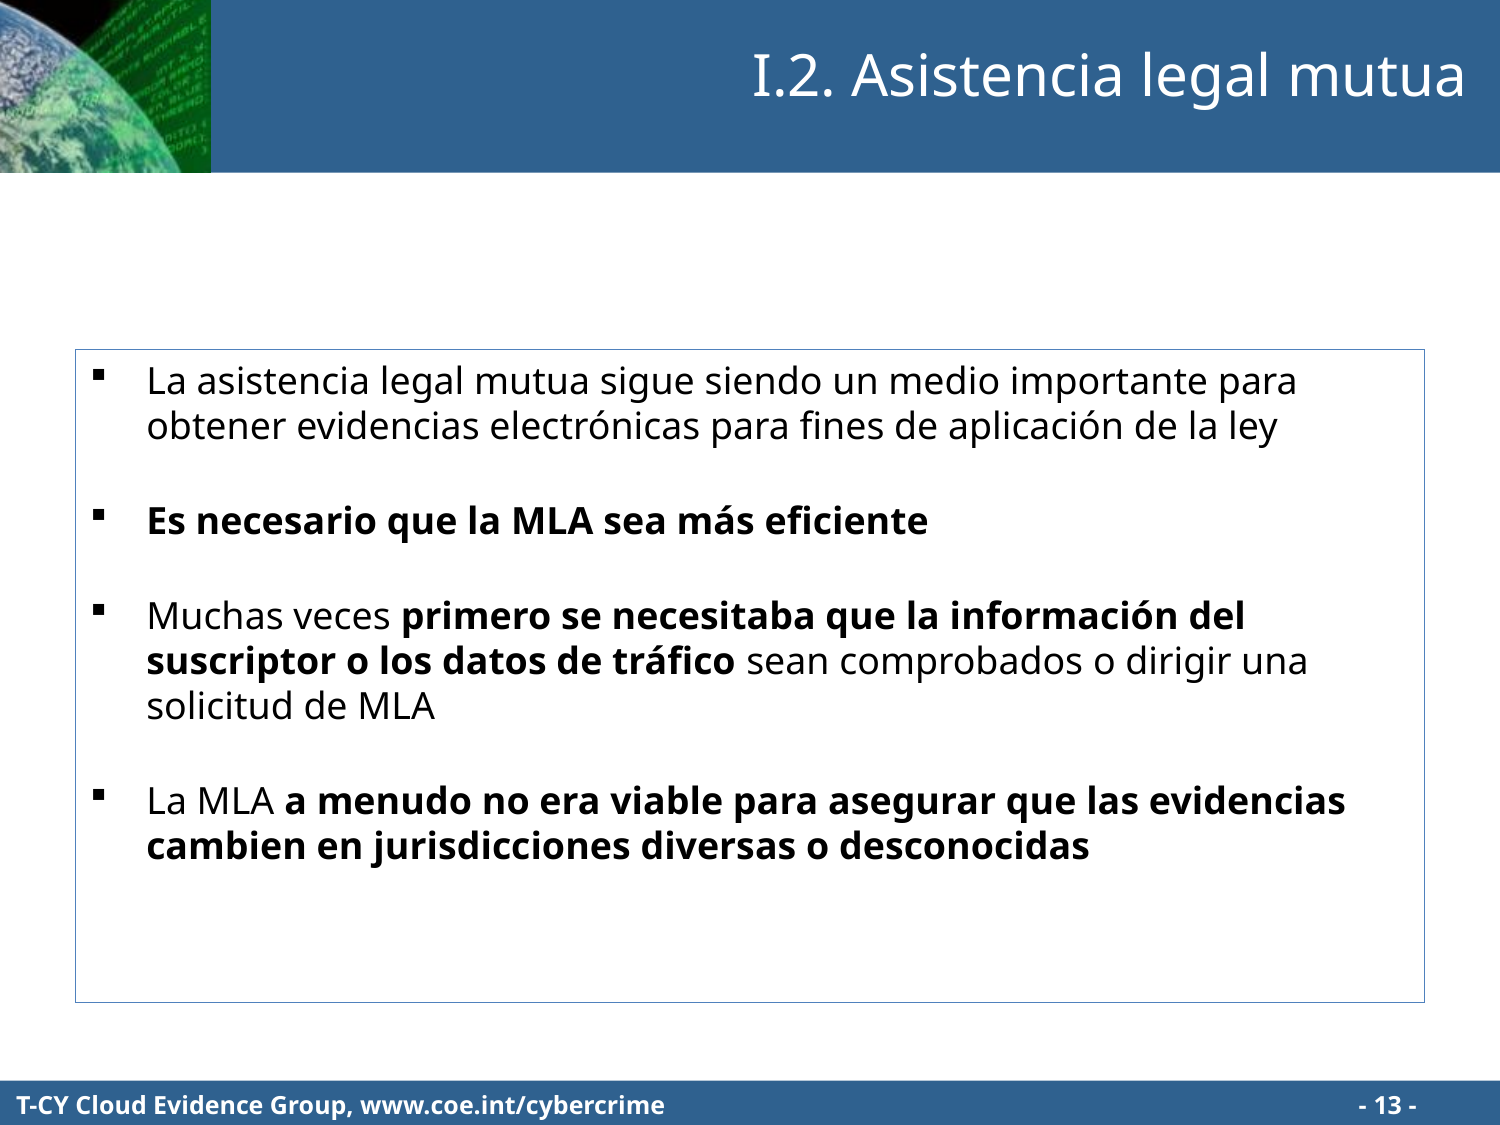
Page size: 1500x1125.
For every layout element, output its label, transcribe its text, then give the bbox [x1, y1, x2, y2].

text_box I.2. Asistencia legal mutua [230, 31, 1483, 116]
picture [0, 0, 212, 173]
list La asistencia legal mutua sigue siendo un medio importante para obtener evidencias electrónicas para fines de aplicación de la ley Es necesario que la MLA sea más eficiente Muchas veces primero se necesitaba que la información del suscriptor o los datos de tráfico sean comprobados o dirigir una solicitud de MLA La MLA a menudo no era viable para asegurar que las evidencias cambien en jurisdicciones diversas o desconocidas [75, 349, 1425, 1003]
text_box [0, 1079, 1500, 1125]
text_box [214, 0, 1500, 175]
text_box T-CY Cloud Evidence Group, www.coe.int/cybercrime - 13 - [1, 1082, 1500, 1125]
